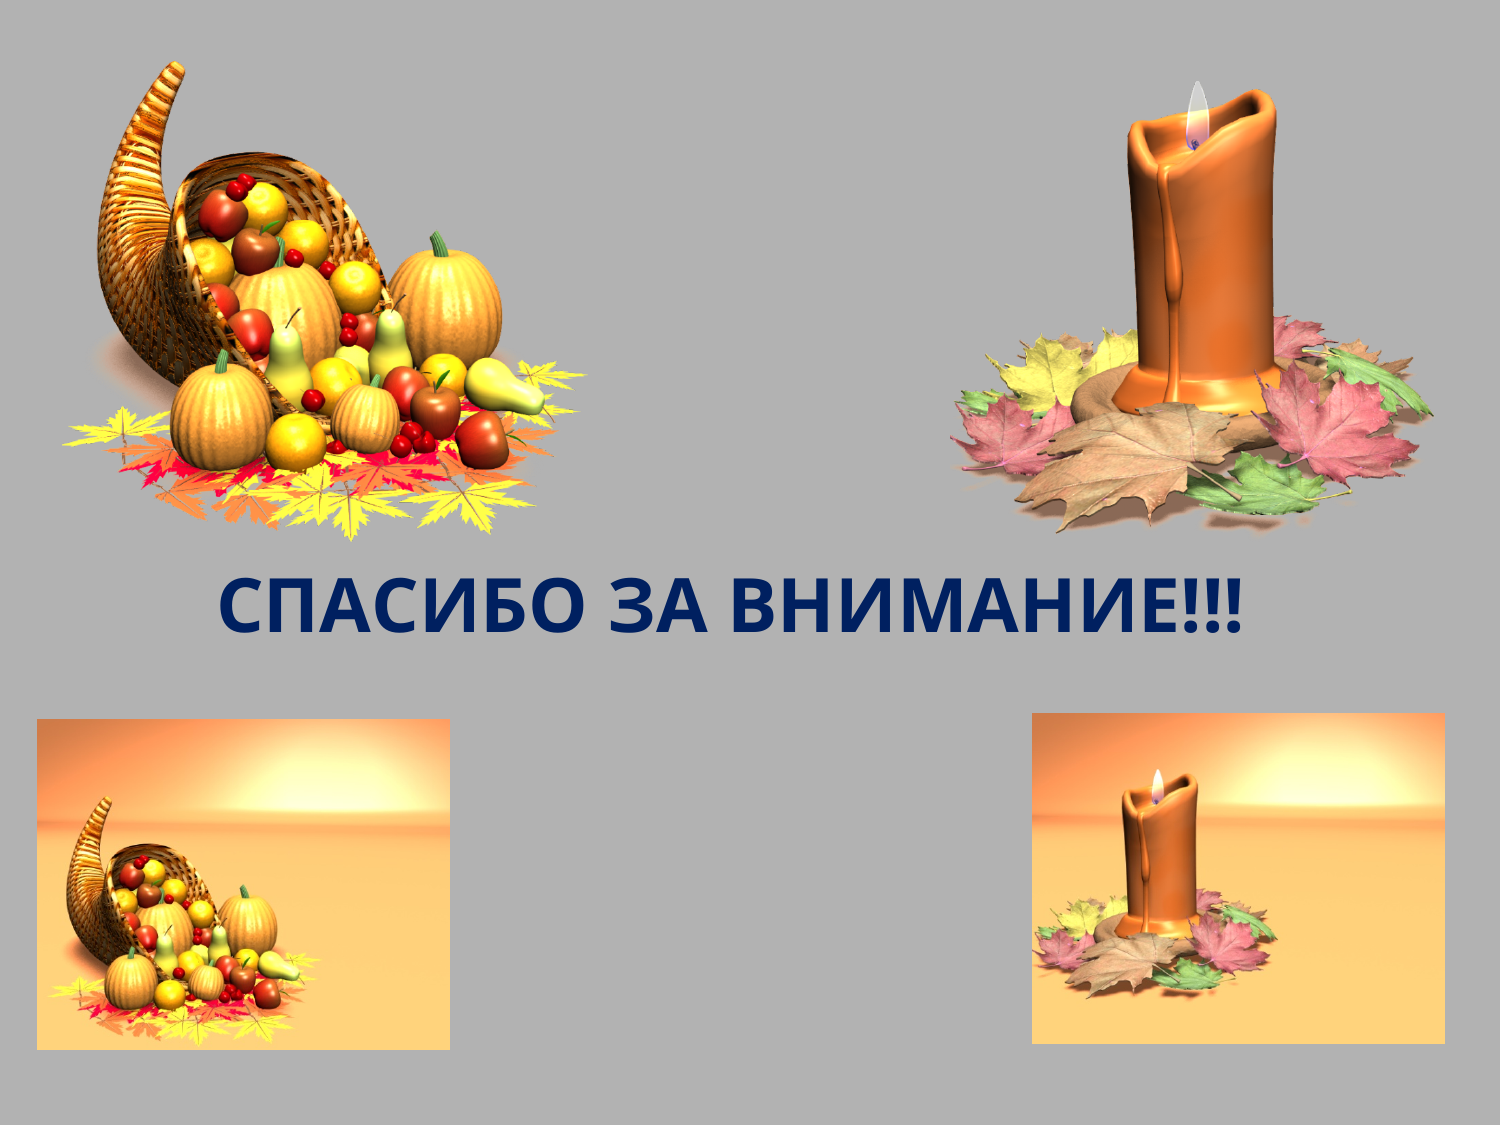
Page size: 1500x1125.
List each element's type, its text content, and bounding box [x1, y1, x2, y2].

picture [1032, 713, 1446, 1044]
picture [949, 62, 1441, 552]
picture [62, 49, 588, 548]
text_box СПАСИБО ЗА ВНИМАНИЕ!!! [99, 549, 1363, 655]
picture [37, 719, 451, 1051]
